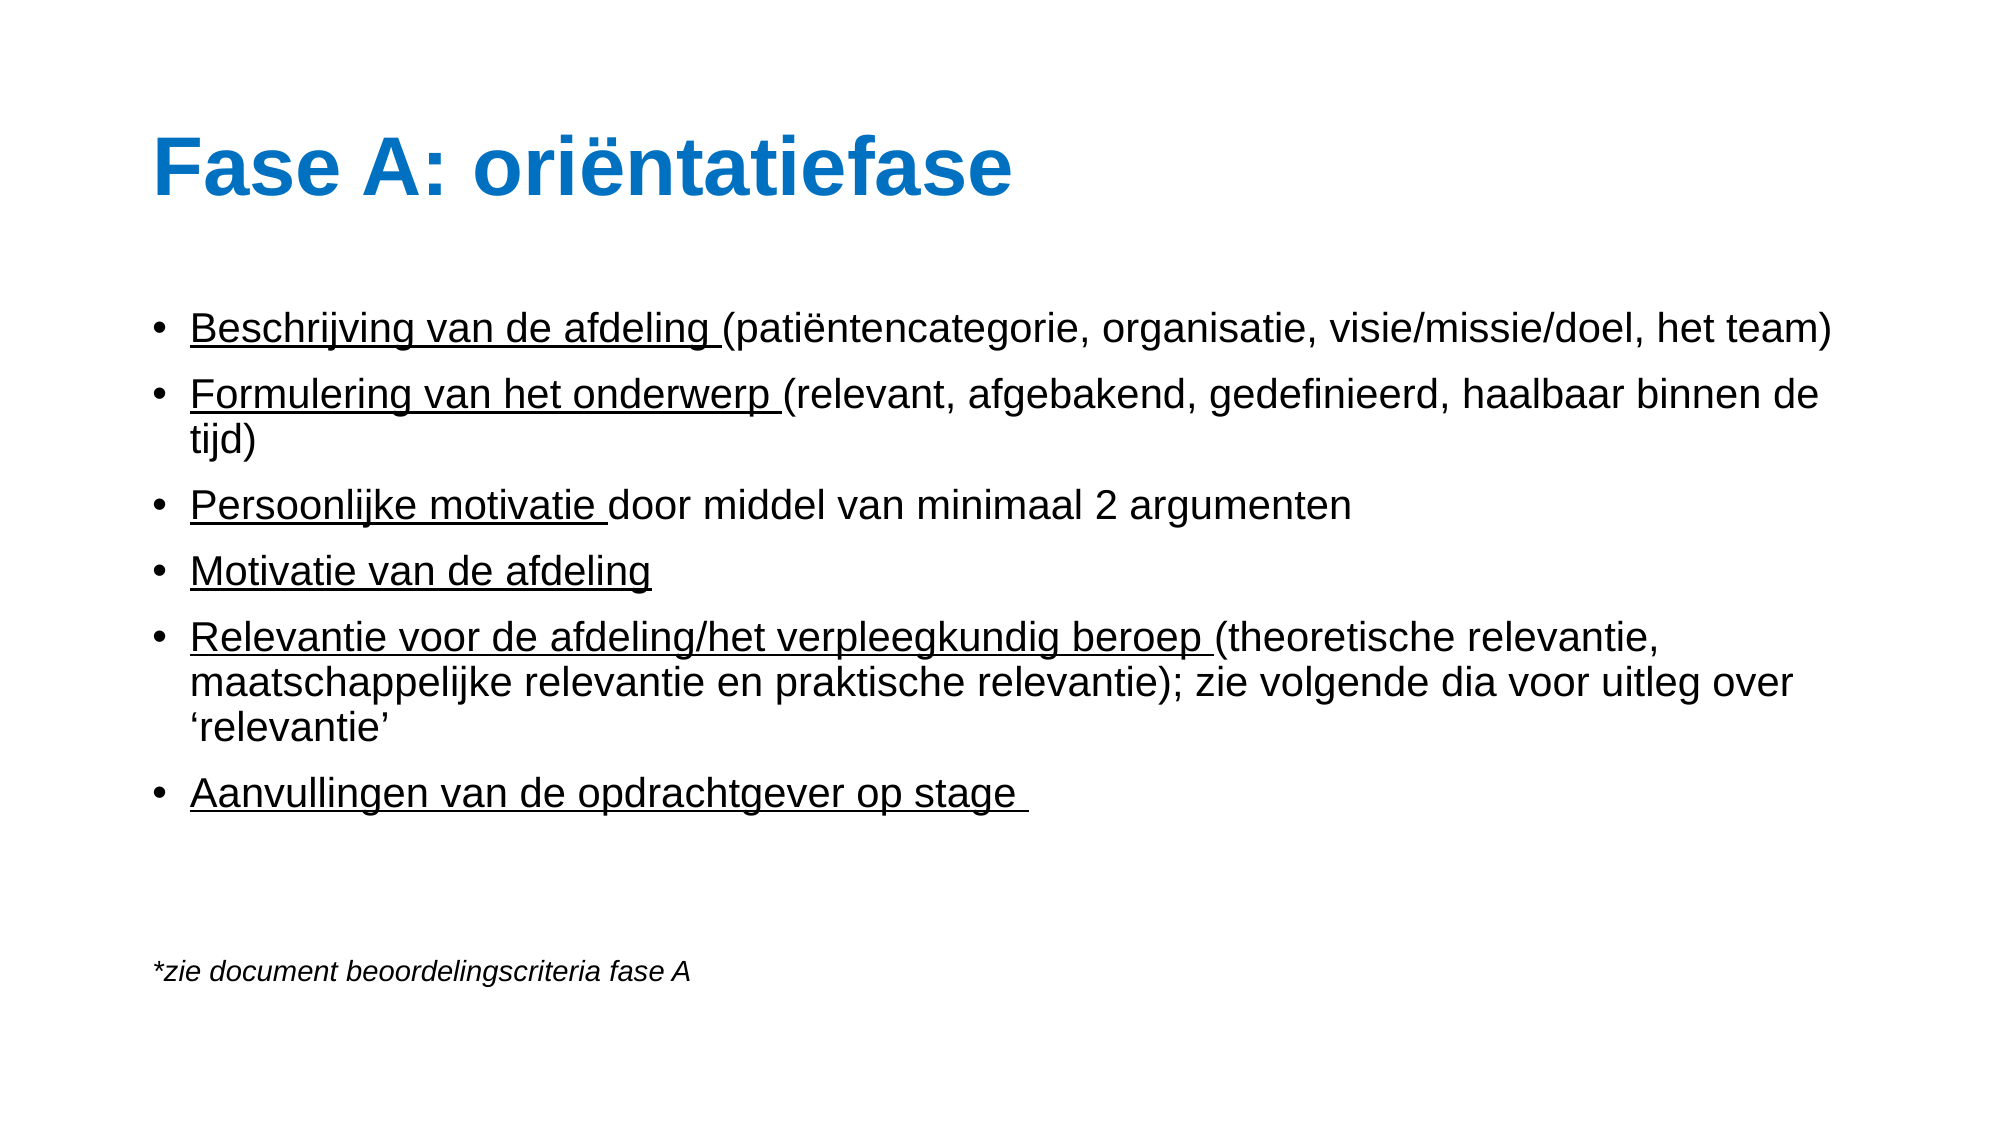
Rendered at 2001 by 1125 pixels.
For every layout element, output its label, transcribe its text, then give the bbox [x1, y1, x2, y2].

title Fase A: oriëntatiefase [137, 59, 1863, 278]
list Beschrijving van de afdeling (patiëntencategorie, organisatie, visie/missie/doel, het team) Formulering van het onderwerp (relevant, afgebakend, gedefinieerd, haalbaar binnen de tijd) Persoonlijke motivatie door middel van minimaal 2 argumenten Motivatie van de afdeling Relevantie voor de afdeling/het verpleegkundig beroep (theoretische relevantie, maatschappelijke relevantie en praktische relevantie); zie volgende dia voor uitleg over ‘relevantie’ Aanvullingen van de opdrachtgever op stage *zie document beoordelingscriteria fase A [137, 299, 1863, 1014]
